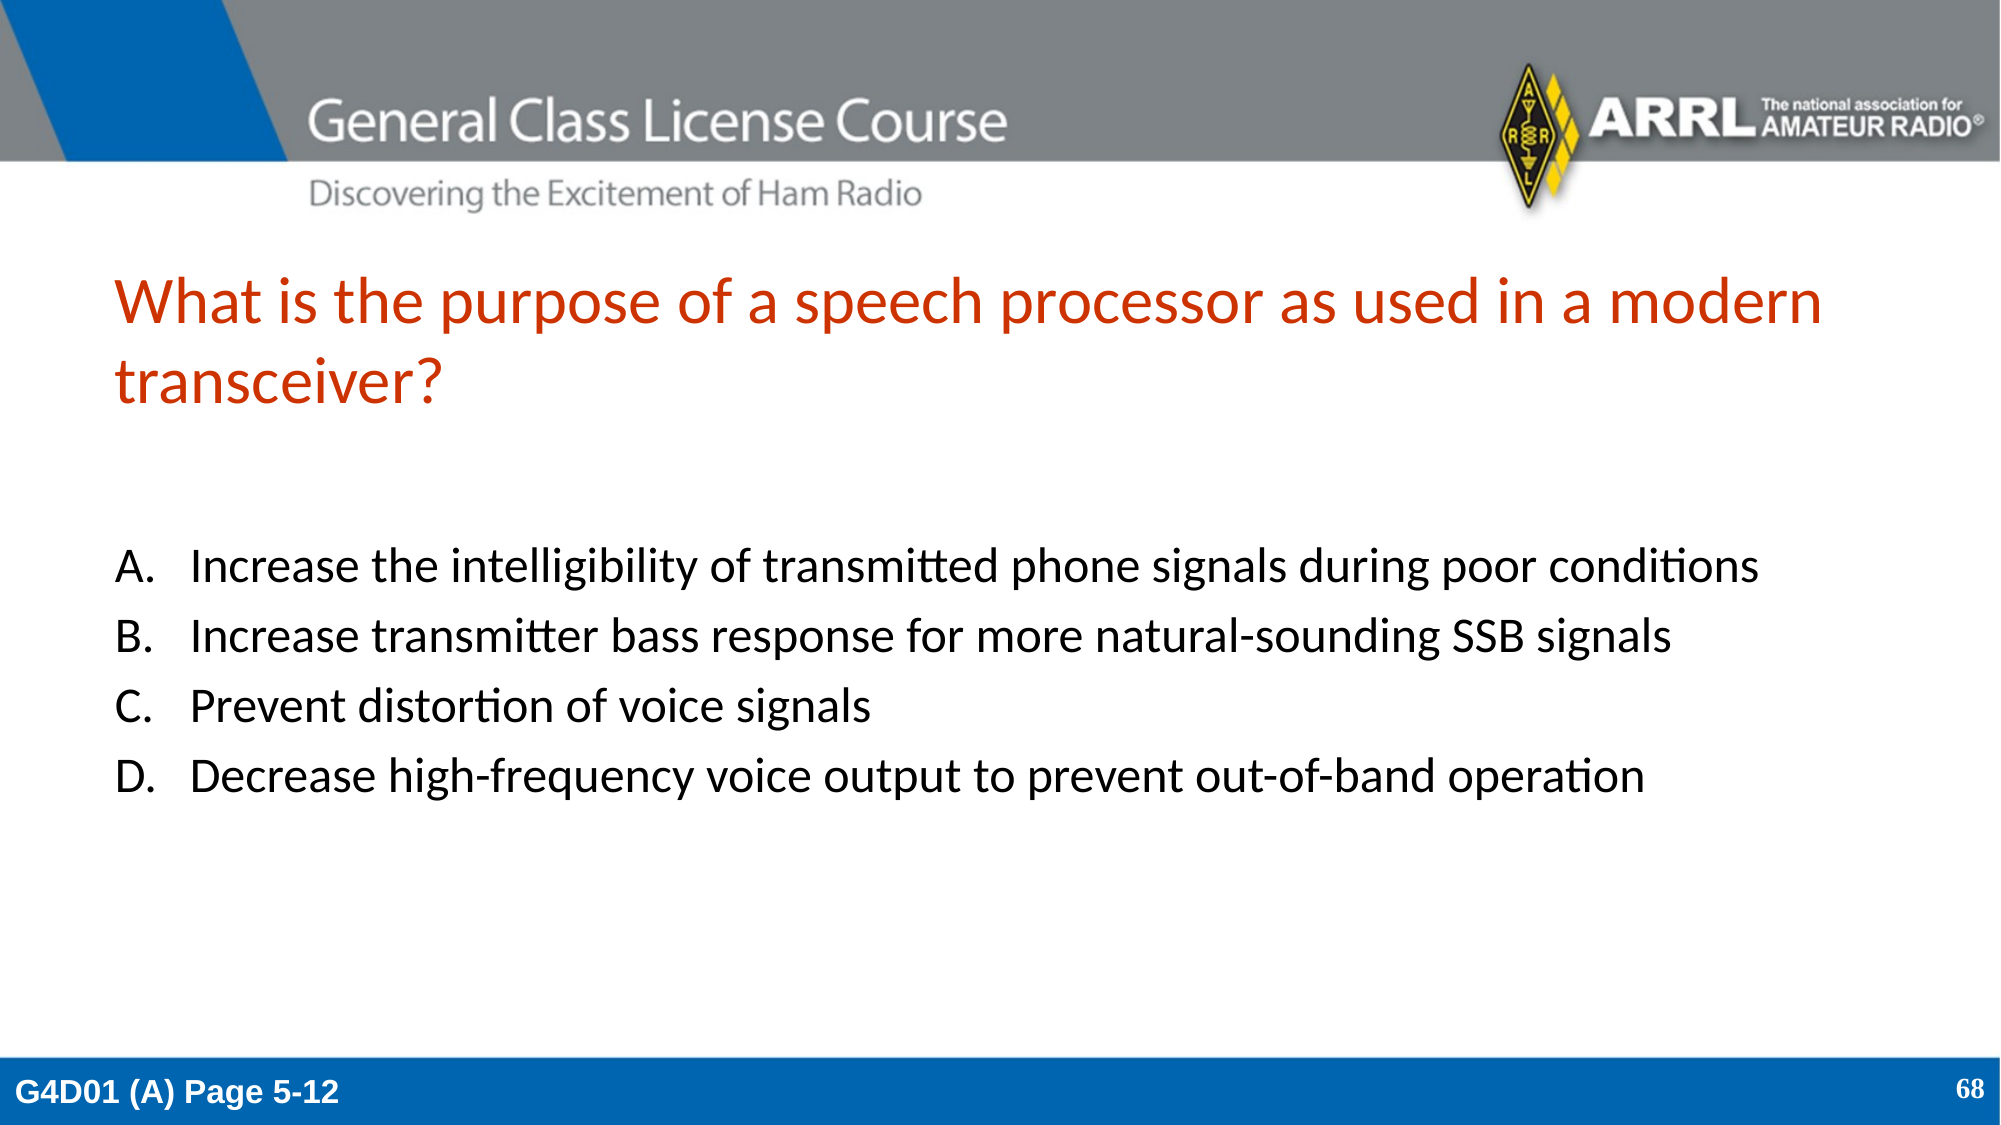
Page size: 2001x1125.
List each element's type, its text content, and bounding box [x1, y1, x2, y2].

picture [0, 0, 2001, 1125]
list Increase the intelligibility of transmitted phone signals during poor conditions Increase transmitter bass response for more natural-sounding SSB signals Prevent distortion of voice signals Decrease high-frequency voice output to prevent out-of-band operation [99, 525, 1900, 1005]
text_box G4D01 (A) Page 5-12 [0, 1062, 1313, 1118]
text_box 68 [1875, 1062, 2000, 1113]
title What is the purpose of a speech processor as used in a modern transceiver? [99, 249, 1900, 468]
